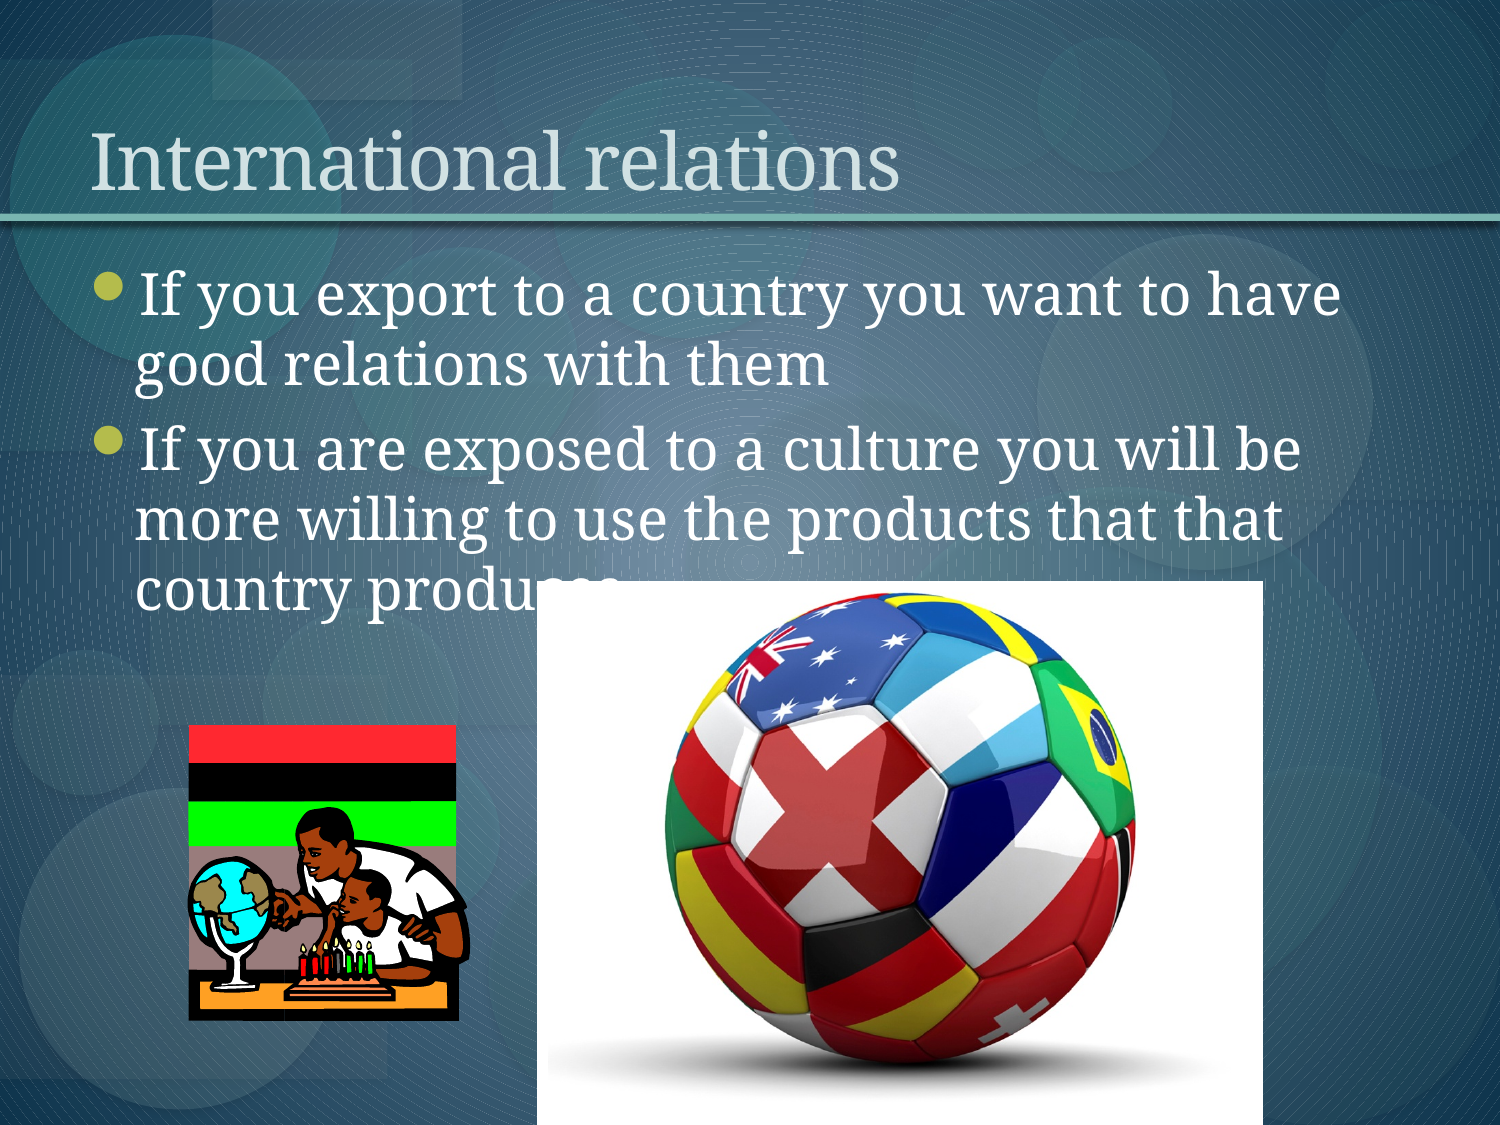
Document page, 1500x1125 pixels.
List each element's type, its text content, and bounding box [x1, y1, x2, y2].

list If you export to a country you want to have good relations with them If you are exposed to a culture you will be more willing to use the products that that country produces [75, 249, 1425, 1000]
picture [187, 724, 471, 1022]
picture [537, 580, 1263, 1125]
title International relations [75, 26, 1425, 214]
